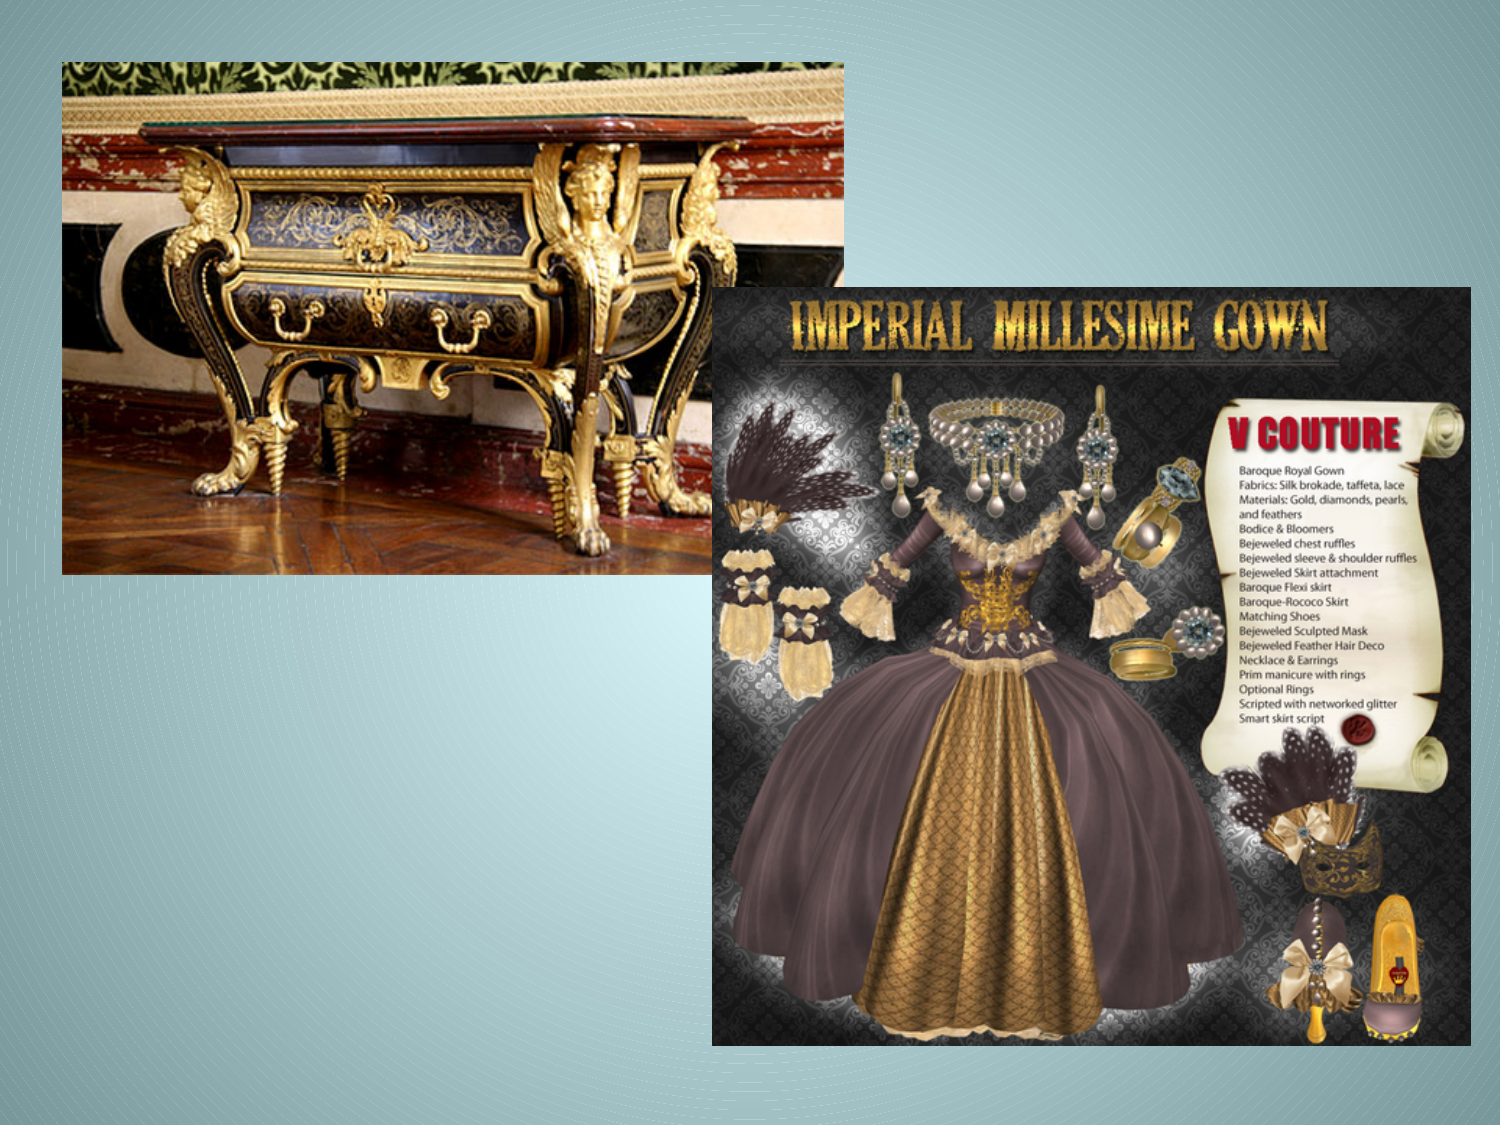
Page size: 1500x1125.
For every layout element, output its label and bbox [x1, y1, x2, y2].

list [62, 62, 844, 576]
picture [712, 287, 1471, 1046]
